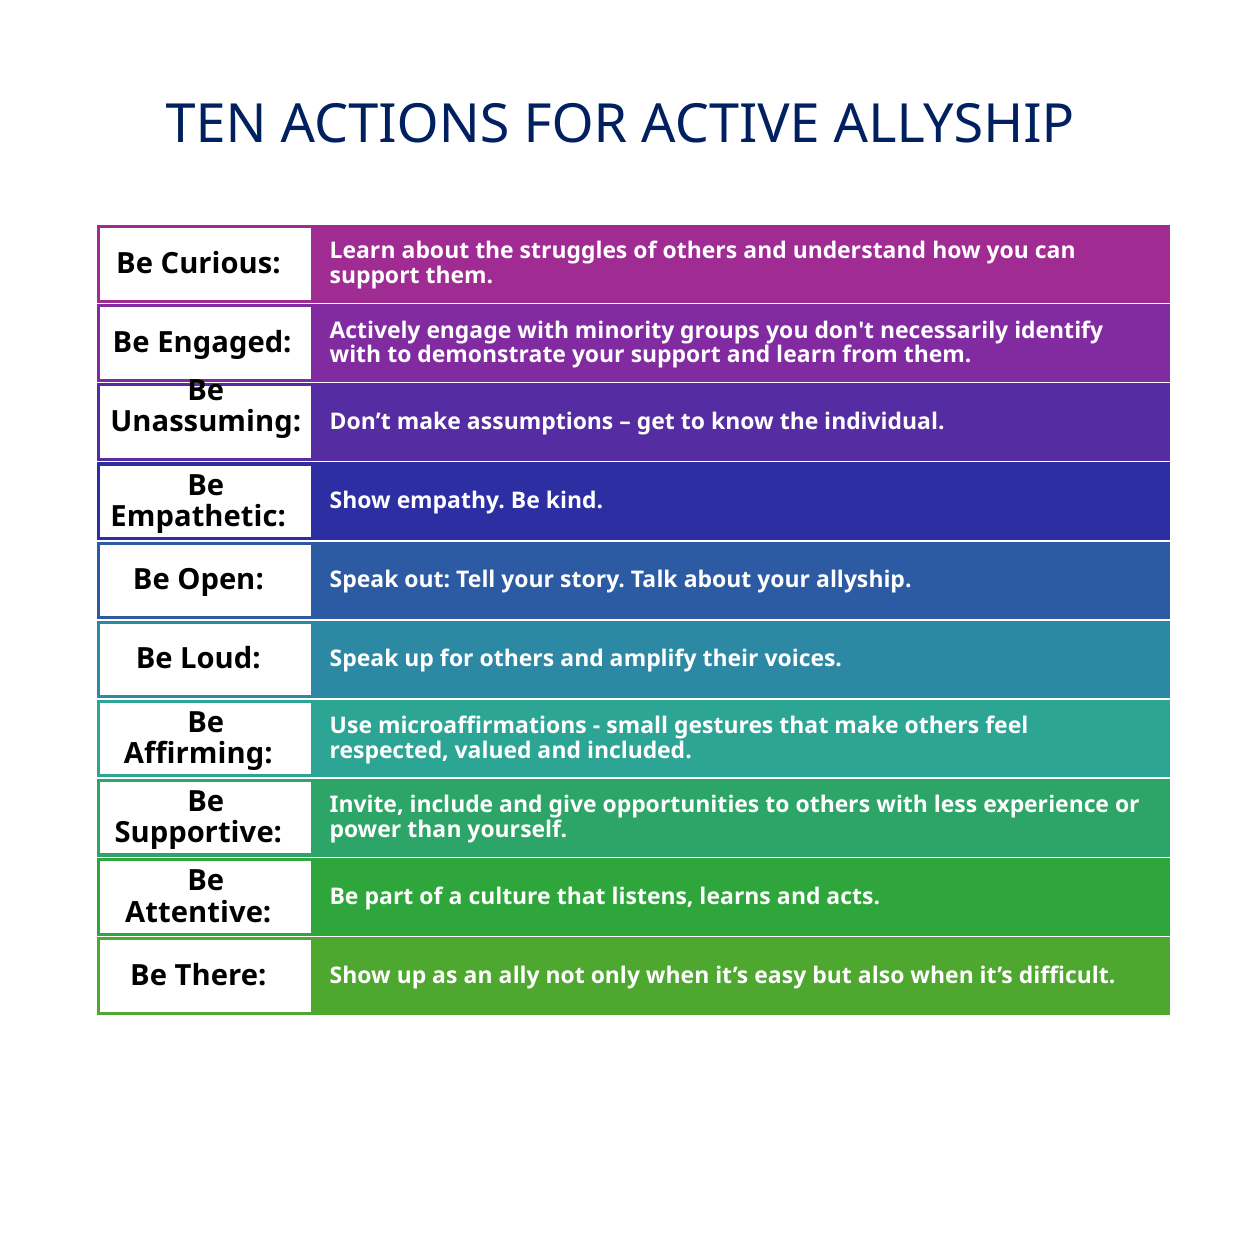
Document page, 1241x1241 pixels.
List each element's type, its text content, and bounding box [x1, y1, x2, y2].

text_box TEN ACTIONS FOR ACTIVE ALLYSHIP [85, 69, 1155, 180]
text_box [98, 226, 1169, 1015]
